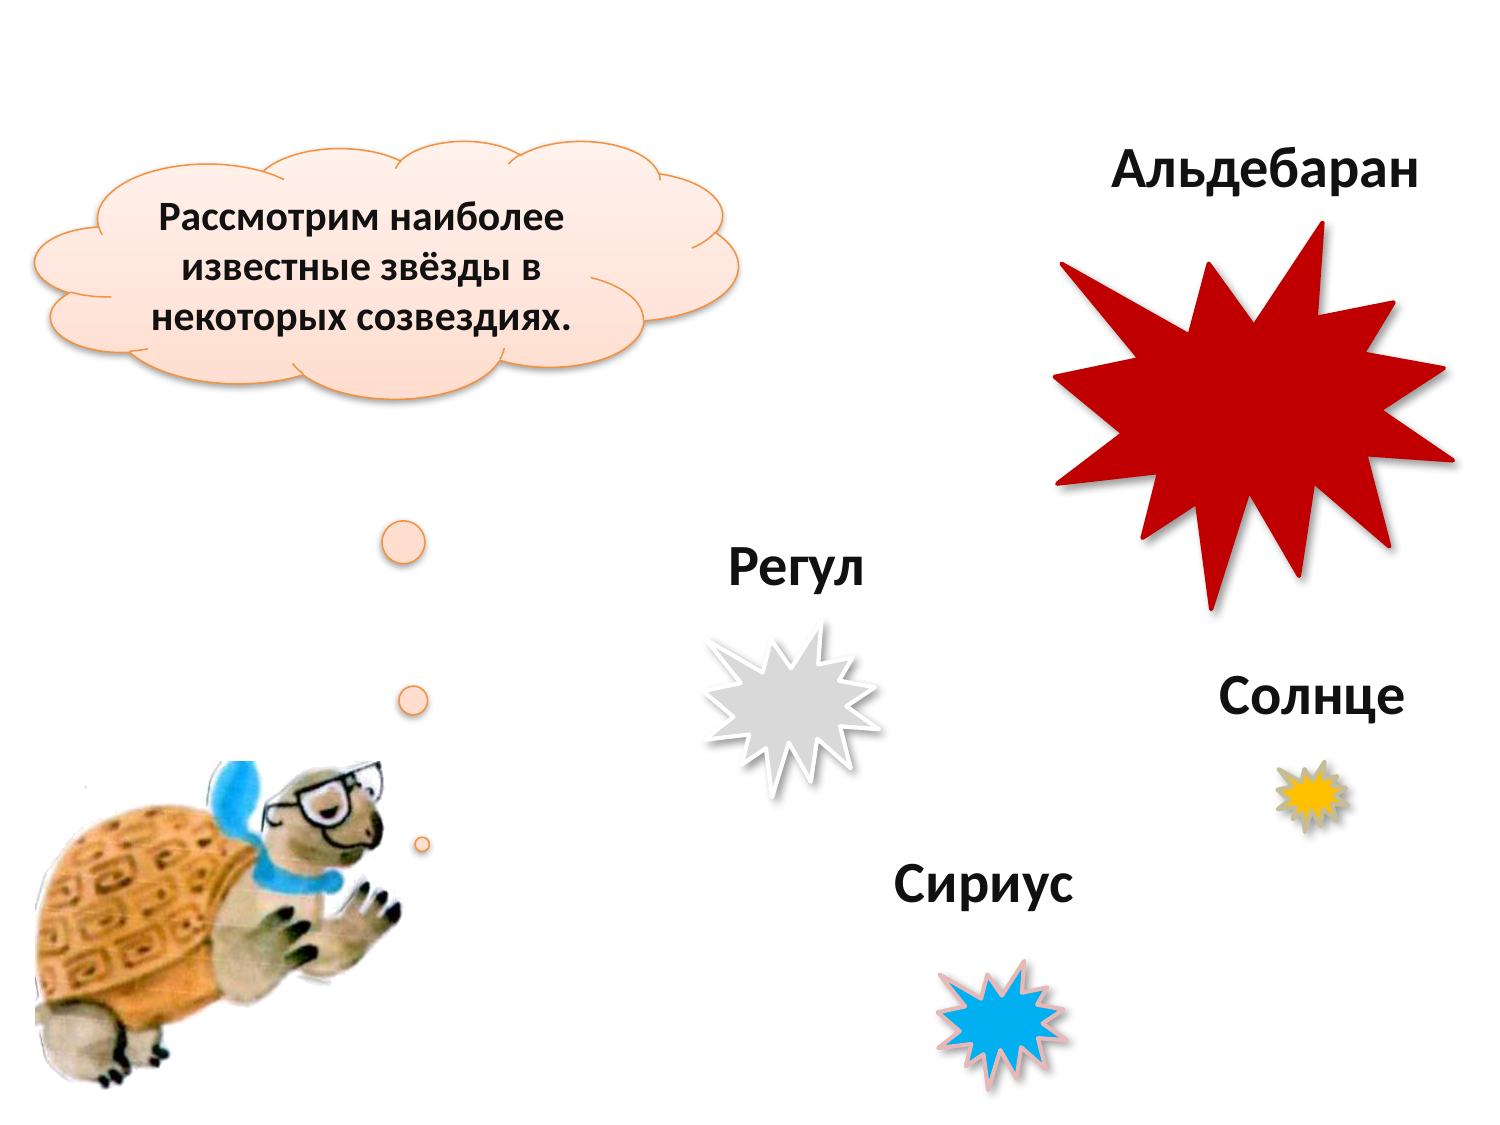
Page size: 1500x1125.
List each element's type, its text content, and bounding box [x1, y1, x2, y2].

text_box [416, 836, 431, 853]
text_box [935, 958, 1069, 1092]
text_box Рассмотрим наиболее известные звёзды в некоторых созвездиях. [33, 140, 740, 401]
picture [34, 761, 411, 1098]
text_box Регул [678, 525, 916, 600]
text_box Сириус [842, 842, 1127, 916]
text_box Альдебаран [1064, 127, 1467, 201]
text_box Солнце [1158, 654, 1467, 729]
text_box [1052, 220, 1456, 612]
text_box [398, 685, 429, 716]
text_box Рассмотрим наиболее известные звёзды в некоторых созвездиях. [381, 519, 426, 565]
text_box [1275, 759, 1350, 835]
text_box [701, 619, 881, 799]
